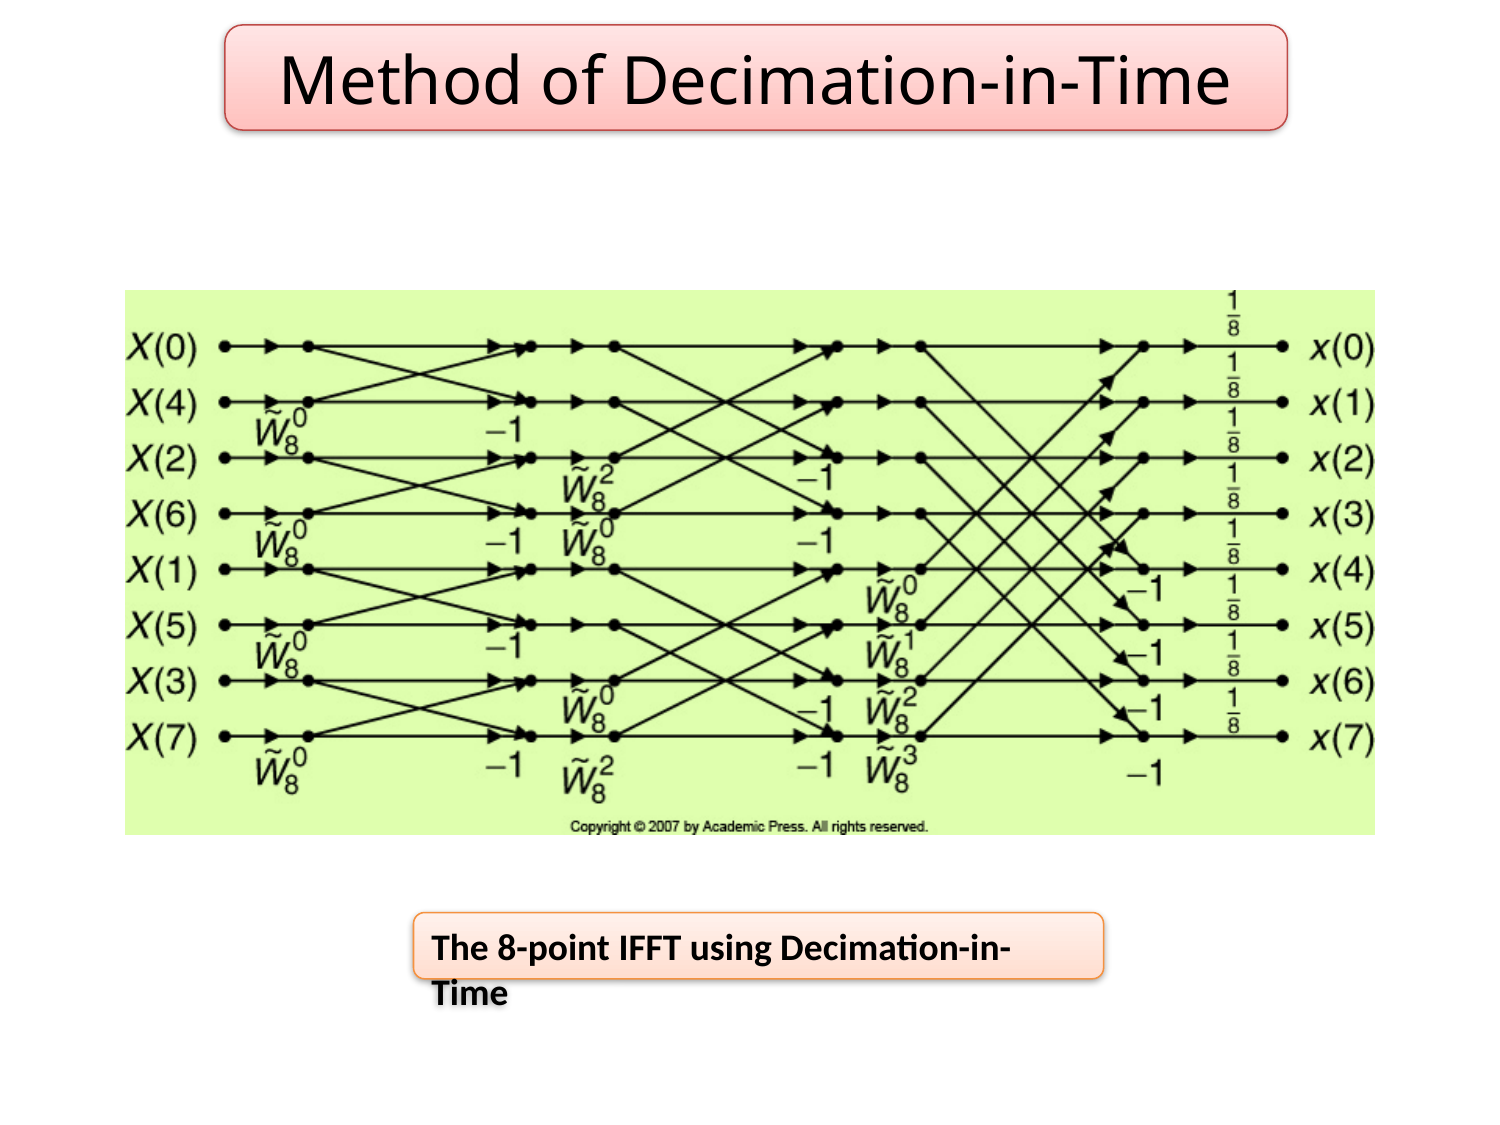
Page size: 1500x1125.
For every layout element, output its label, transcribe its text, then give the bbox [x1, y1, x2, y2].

text_box The 8-point IFFT using Decimation-in-Time [412, 911, 1105, 980]
picture [124, 290, 1376, 835]
text_box Method of Decimation-in-Time [224, 24, 1289, 131]
